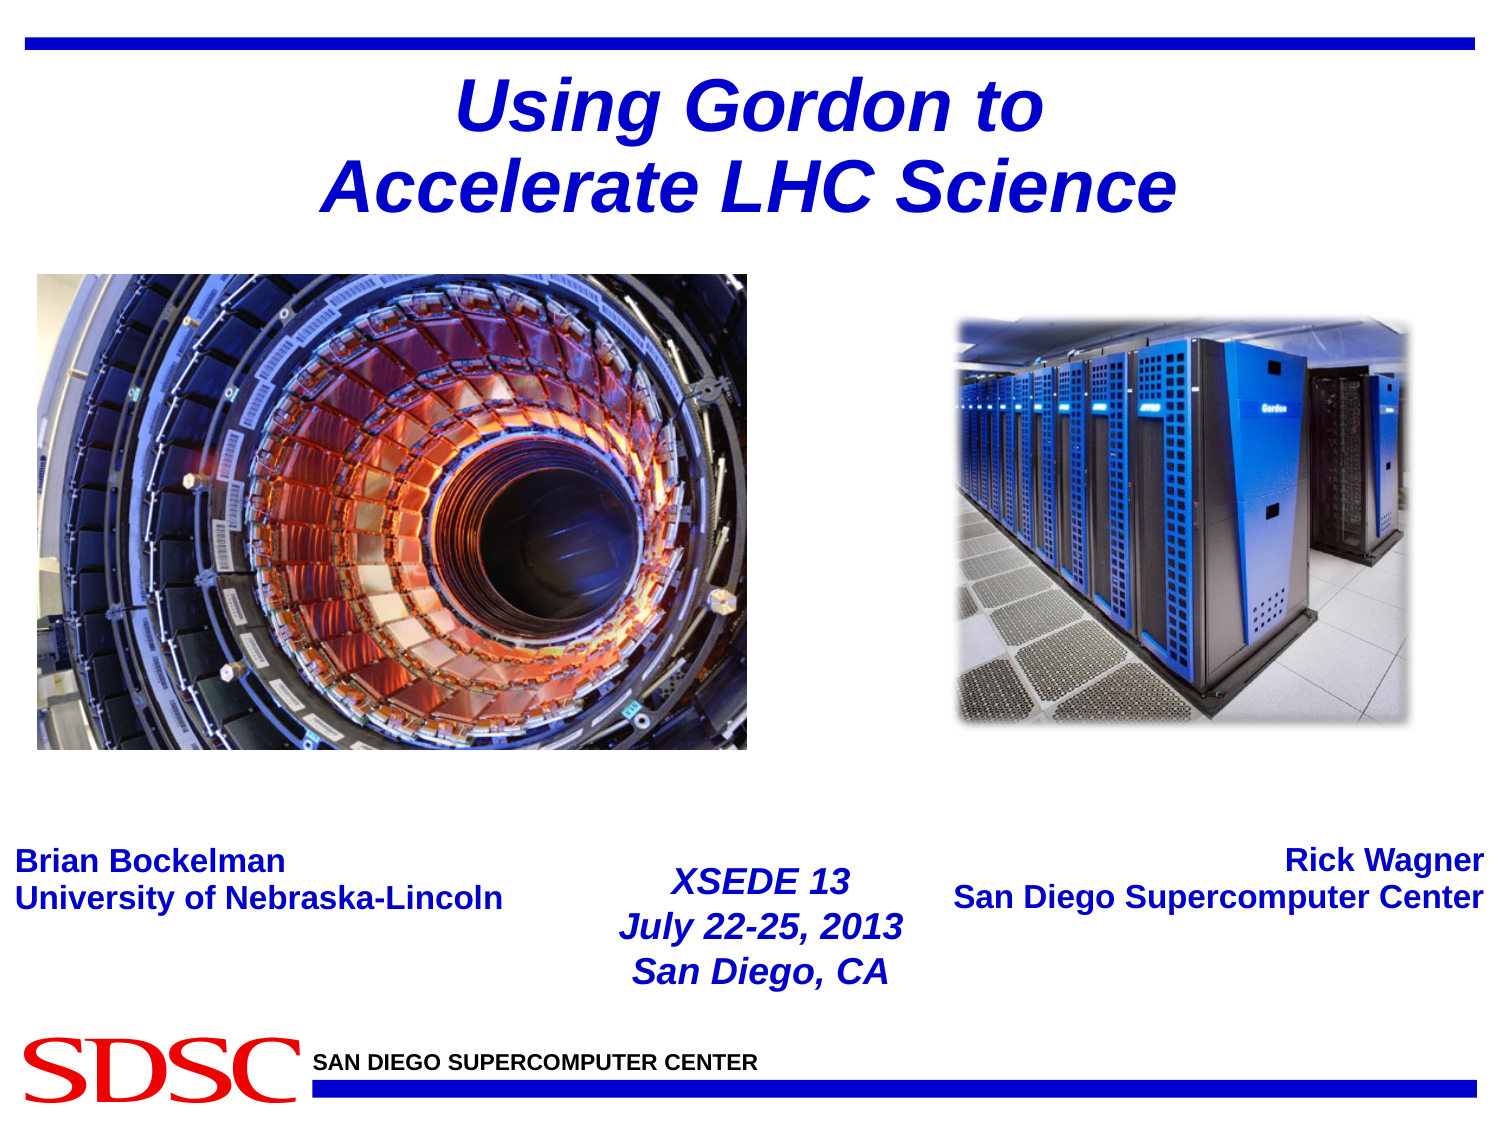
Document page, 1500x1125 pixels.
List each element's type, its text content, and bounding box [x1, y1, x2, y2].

text_box XSEDE 13 July 22-25, 2013 San Diego, CA [374, 849, 1148, 1000]
title Using Gordon to Accelerate LHC Science [24, 62, 1475, 234]
text_box Brian Bockelman University of Nebraska-Lincoln [0, 774, 600, 963]
picture [24, 1037, 300, 1103]
picture [949, 312, 1413, 730]
picture [37, 274, 747, 751]
text_box Rick Wagner San Diego Supercomputer Center [899, 773, 1500, 962]
